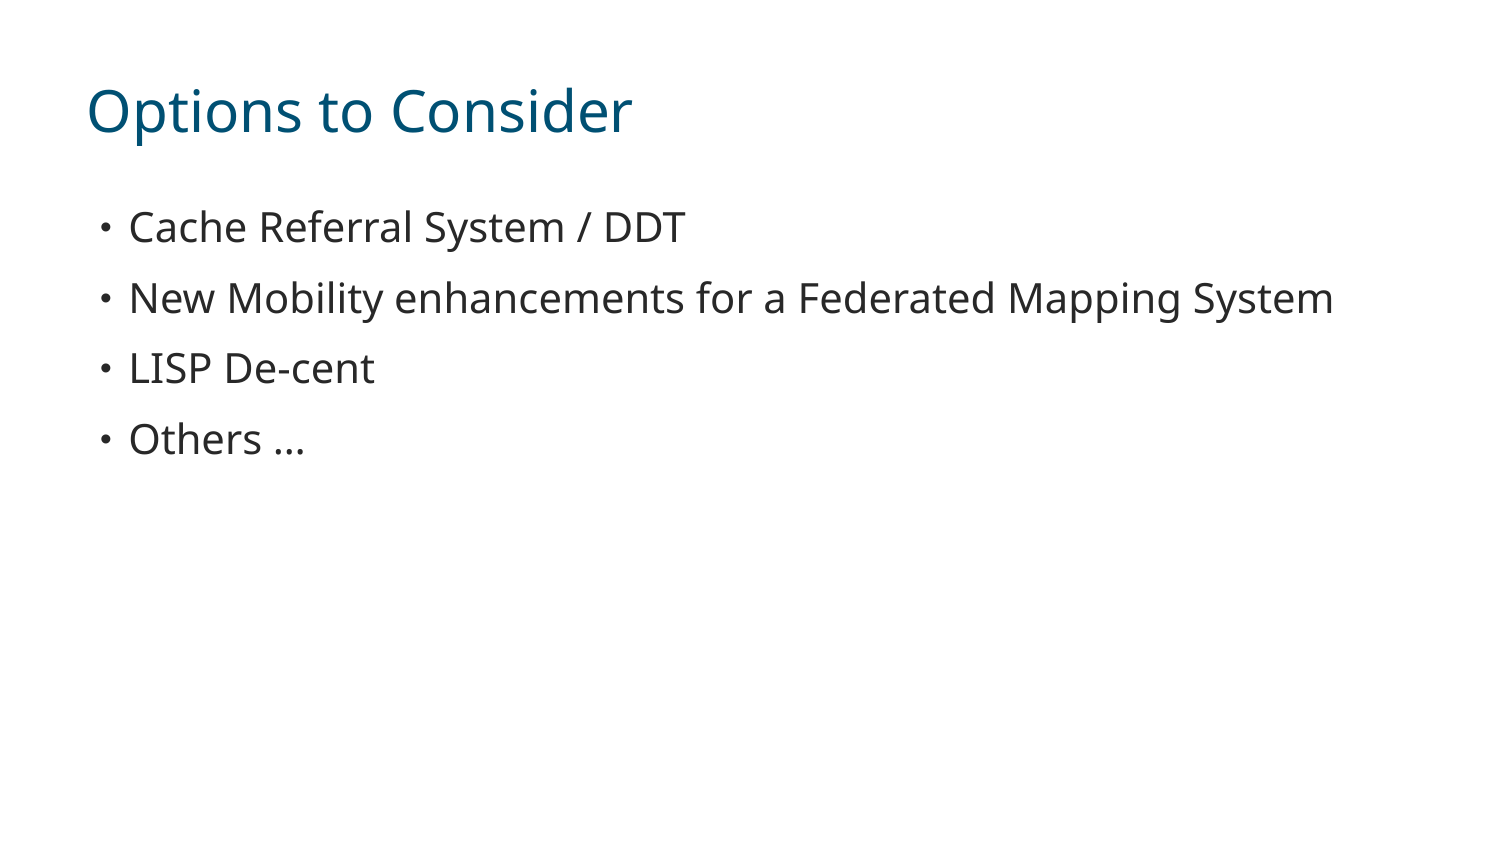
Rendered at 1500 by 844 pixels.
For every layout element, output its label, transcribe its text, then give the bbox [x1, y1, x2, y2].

title Options to Consider [71, 55, 1441, 176]
list Cache Referral System / DDT New Mobility enhancements for a Federated Mapping System LISP De-cent Others … [75, 197, 1434, 754]
